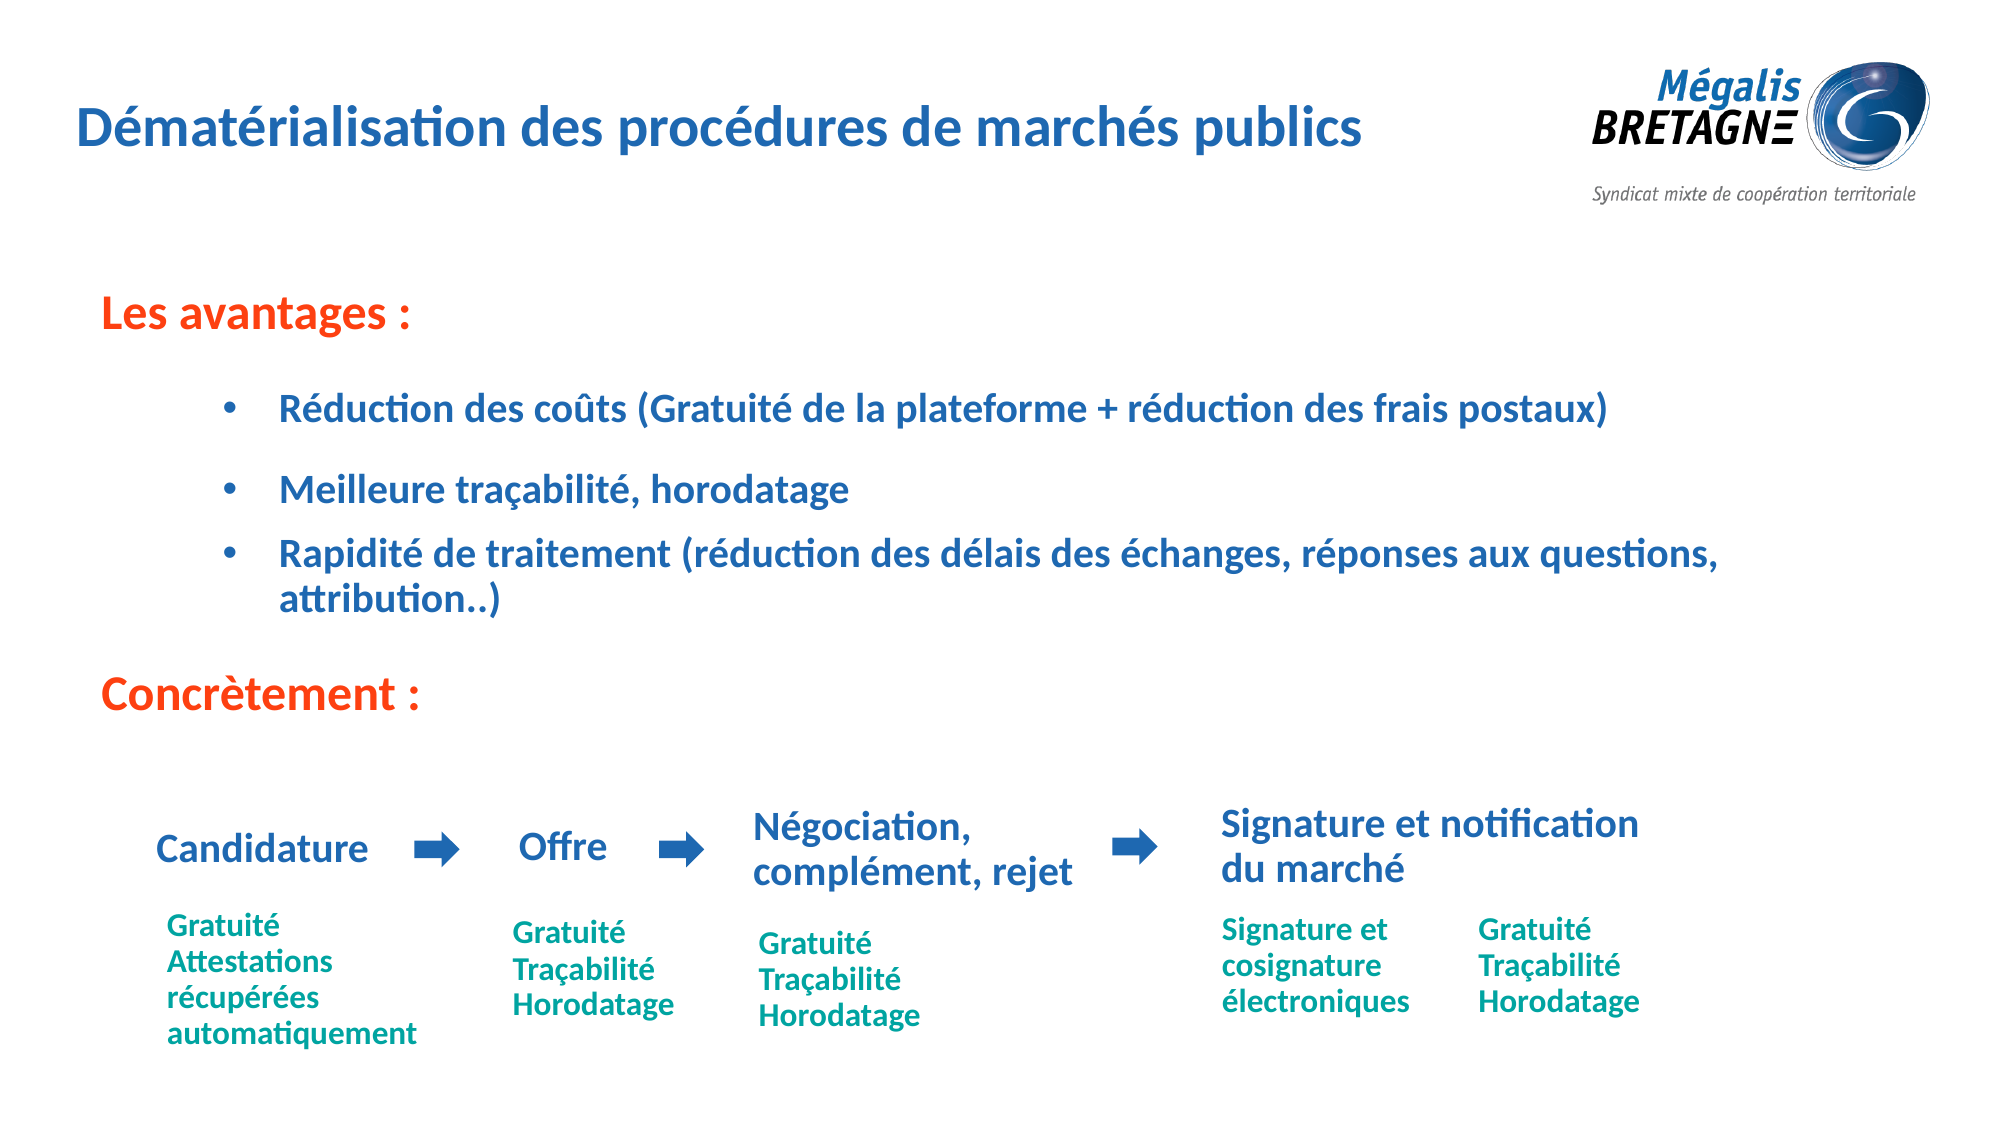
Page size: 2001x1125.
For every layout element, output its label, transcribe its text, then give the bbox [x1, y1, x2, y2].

text_box Gratuité Attestations récupérées automatiquement [151, 881, 473, 1079]
text_box Réduction des coûts (Gratuité de la plateforme + réduction des frais postaux) [207, 359, 1743, 440]
text_box [414, 831, 460, 868]
title Dématérialisation des procédures de marchés publics [61, 77, 1567, 178]
text_box Candidature [141, 799, 388, 900]
text_box [659, 831, 705, 868]
text_box Rapidité de traitement (réduction des délais des échanges, réponses aux questions, attribution..) [207, 526, 1743, 627]
text_box Les avantages : [86, 263, 444, 364]
text_box [1112, 828, 1158, 865]
text_box Signature et notification du marché [1206, 796, 1699, 896]
picture [1567, 41, 1950, 214]
text_box Gratuité Traçabilité Horodatage [497, 899, 818, 1039]
text_box Concrètement : [86, 644, 444, 745]
text_box Gratuité Traçabilité Horodatage [743, 909, 1064, 1050]
text_box Signature et cosignature électroniques [1206, 896, 1463, 1036]
text_box Meilleure traçabilité, horodatage [207, 440, 1743, 526]
text_box Négociation, complément, rejet [738, 799, 1100, 900]
text_box Offre [503, 796, 636, 897]
text_box Gratuité Traçabilité Horodatage [1463, 896, 1784, 1036]
